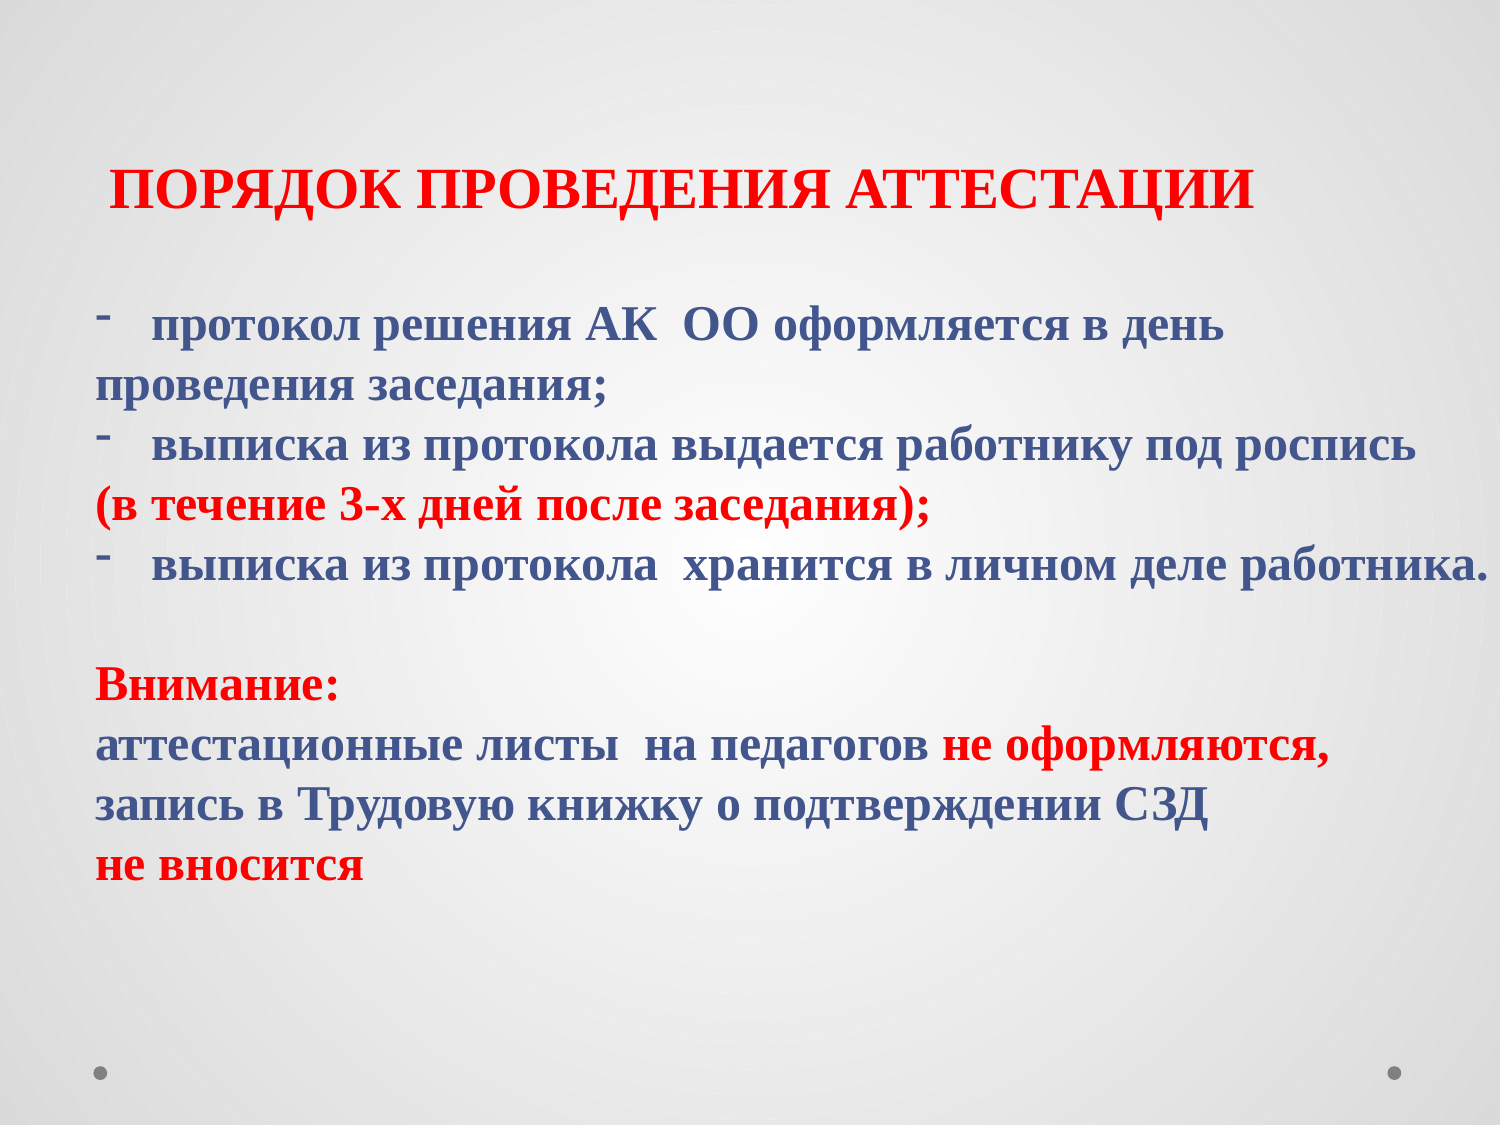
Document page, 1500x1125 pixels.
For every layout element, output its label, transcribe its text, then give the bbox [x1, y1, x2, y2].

text_box ПОРЯДОК ПРОВЕДЕНИЯ АТТЕСТАЦИИ протокол решения АК ОО оформляется в день проведения заседания; выписка из протокола выдается работнику под роспись (в течение 3-х дней после заседания); выписка из протокола хранится в личном деле работника. Внимание: аттестационные листы на педагогов не оформляются, запись в Трудовую книжку о подтверждении СЗД не вносится [29, 31, 1459, 1071]
